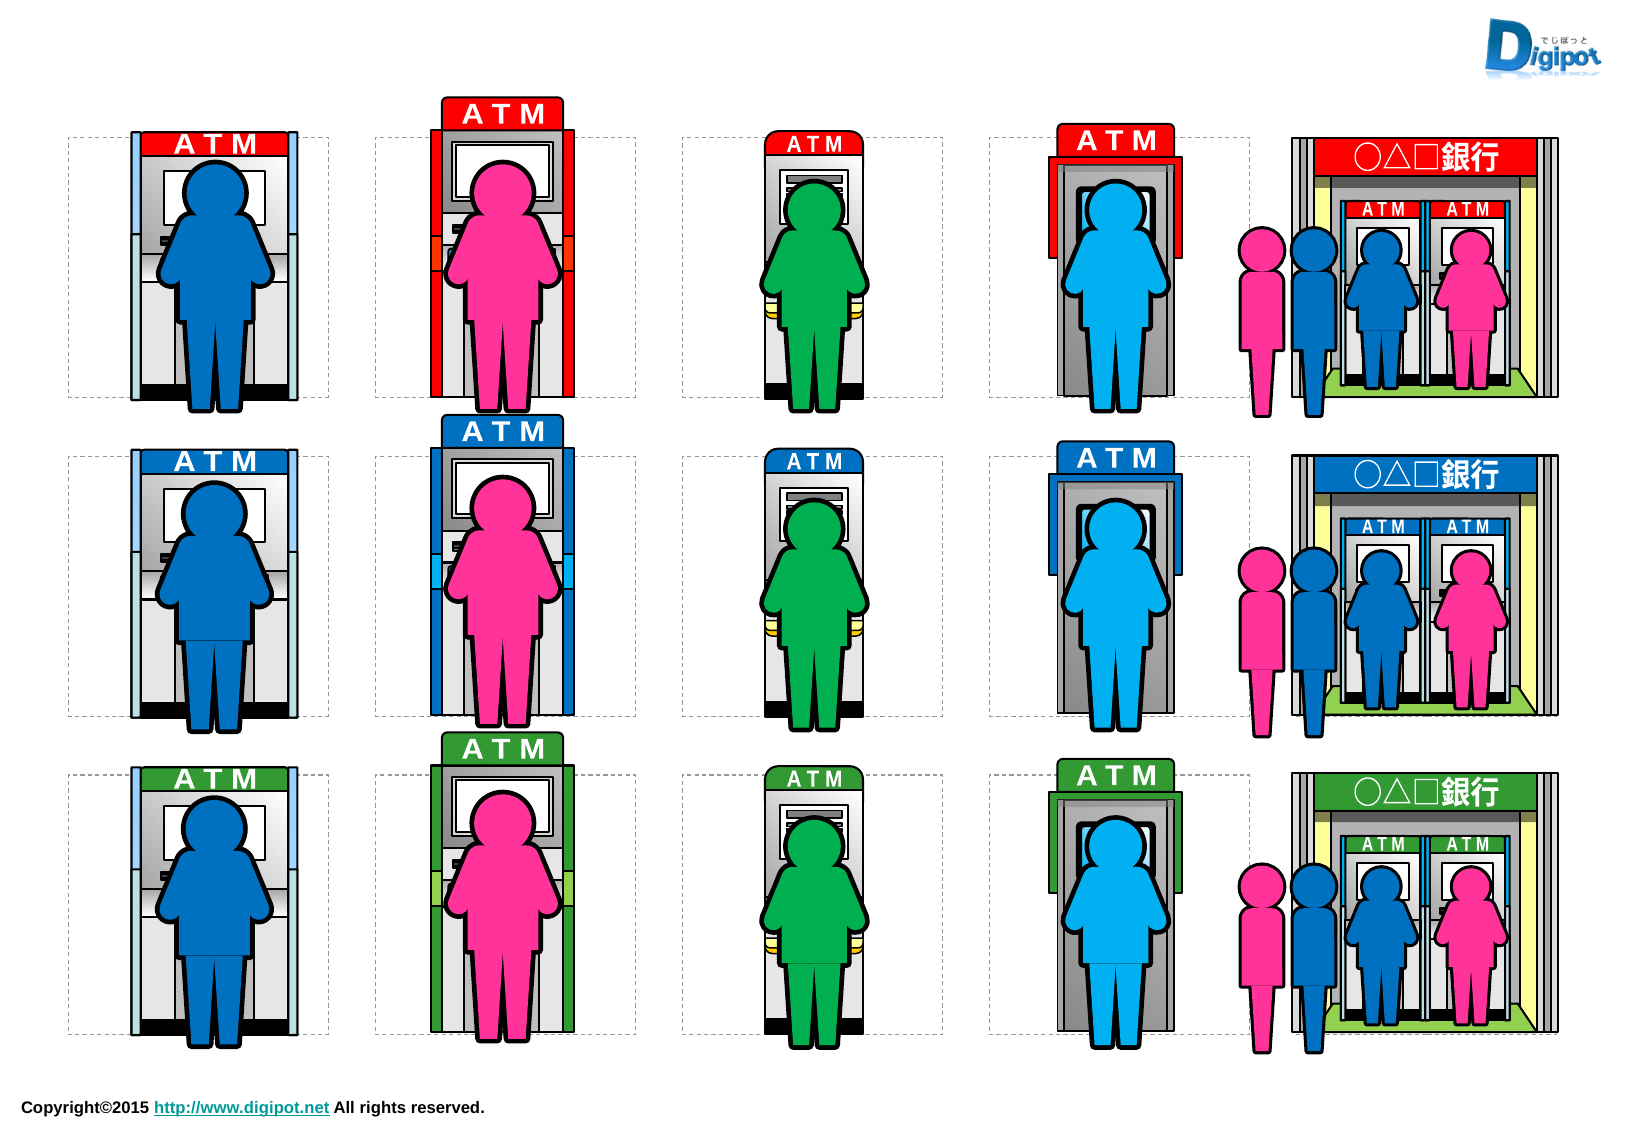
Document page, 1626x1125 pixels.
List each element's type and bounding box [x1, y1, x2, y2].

text_box [430, 732, 575, 1039]
text_box [1049, 441, 1183, 728]
text_box [1240, 137, 1559, 415]
picture [1485, 18, 1602, 82]
text_box [1049, 123, 1183, 409]
text_box [430, 414, 575, 724]
text_box [131, 131, 298, 409]
text_box [1240, 772, 1559, 1052]
text_box [1049, 758, 1183, 1046]
text_box [430, 97, 575, 409]
text_box [764, 131, 864, 409]
text_box [131, 766, 298, 1045]
text_box [764, 448, 864, 728]
text_box [764, 766, 864, 1046]
text_box [1240, 455, 1559, 736]
text_box [131, 449, 298, 730]
